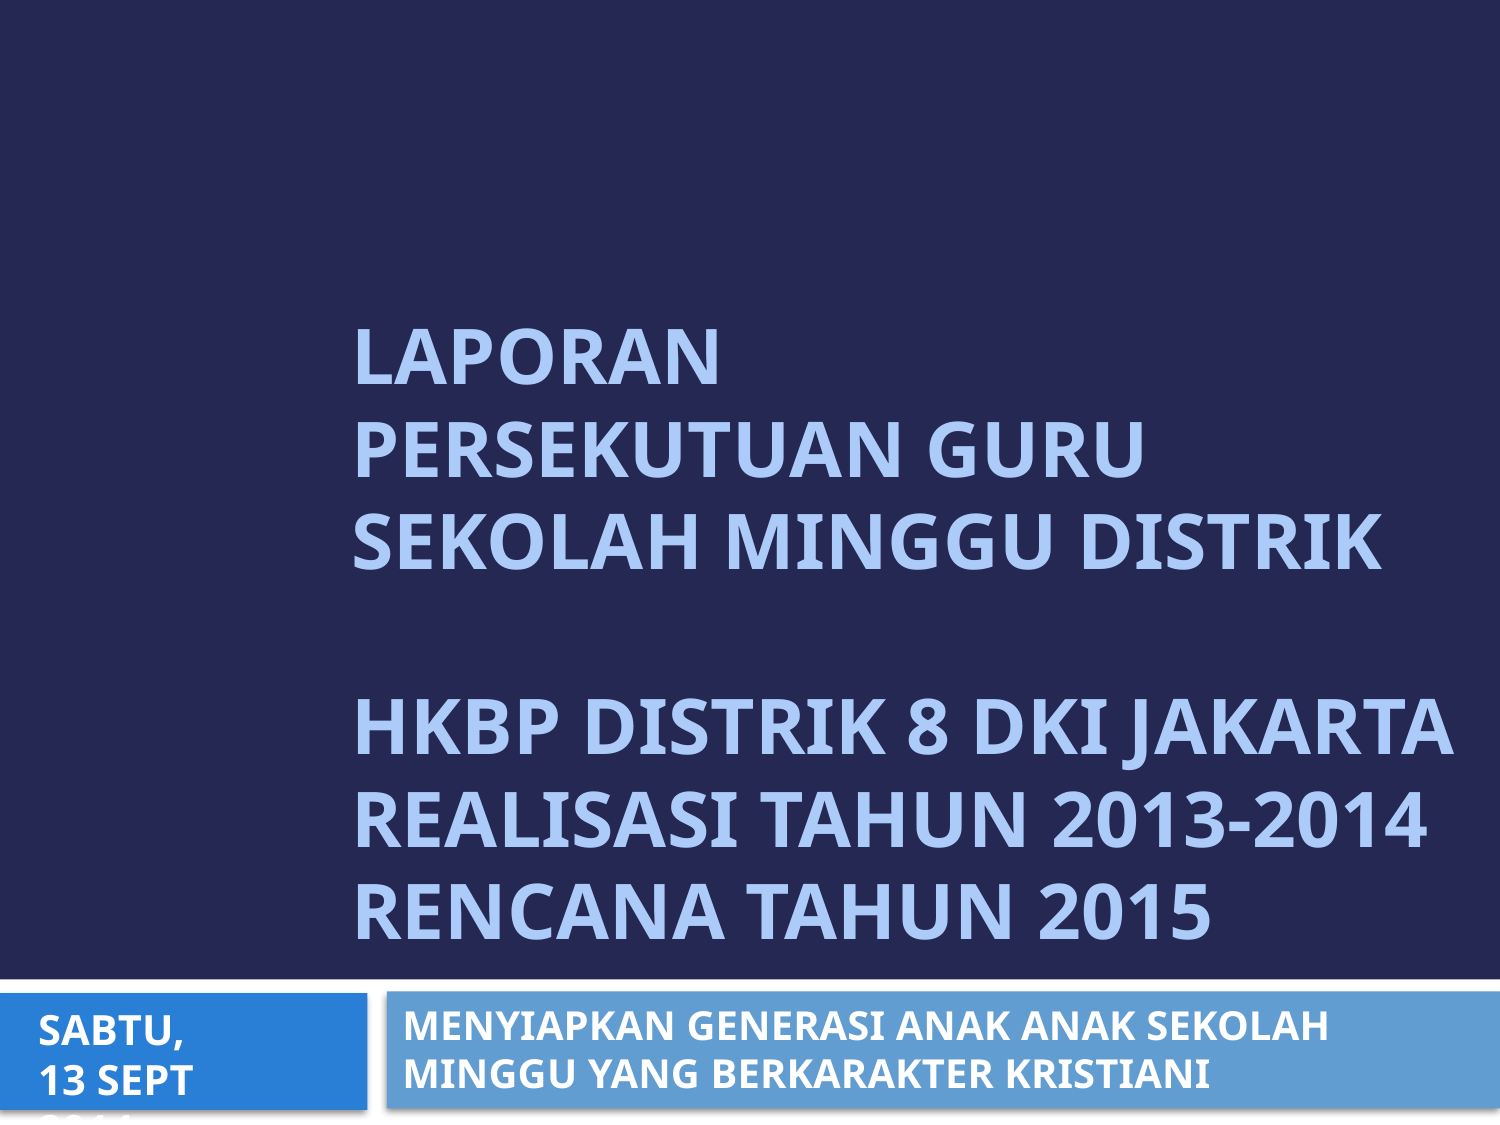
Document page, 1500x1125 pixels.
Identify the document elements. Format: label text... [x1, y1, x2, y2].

title LAPORAN PERSEKUTUAN GURU SEKOLAH MINGGU DISTRIK HKBP DISTRIK 8 DKI JAKARTA REALISASI TAHUN 2013-2014 RENCANA TAHUN 2015 [336, 172, 1500, 963]
subtitle MENYIAPKAN GENERASI ANAK ANAK SEKOLAH MINGGU YANG BERKARAKTER KRISTIANI [387, 992, 1488, 1105]
text_box SABTU, 13 SEPT 2014 [23, 996, 305, 1125]
